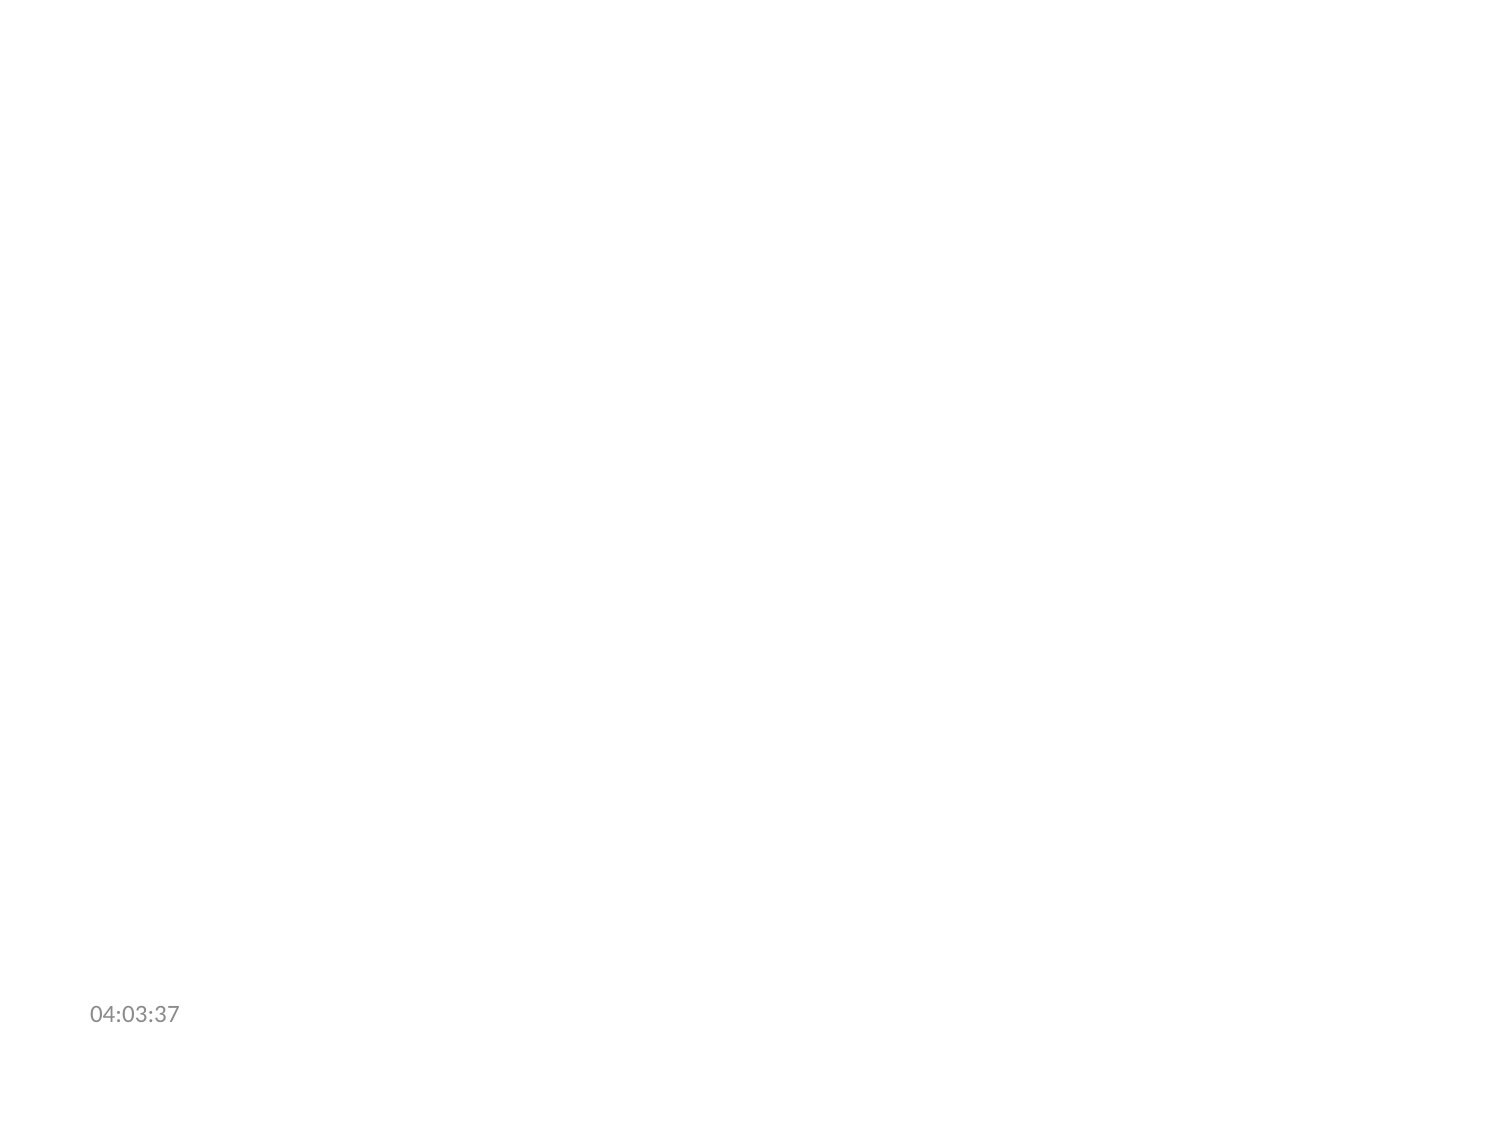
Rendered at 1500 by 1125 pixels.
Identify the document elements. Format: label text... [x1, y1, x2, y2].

text_box 15:35:09 [75, 982, 425, 1043]
